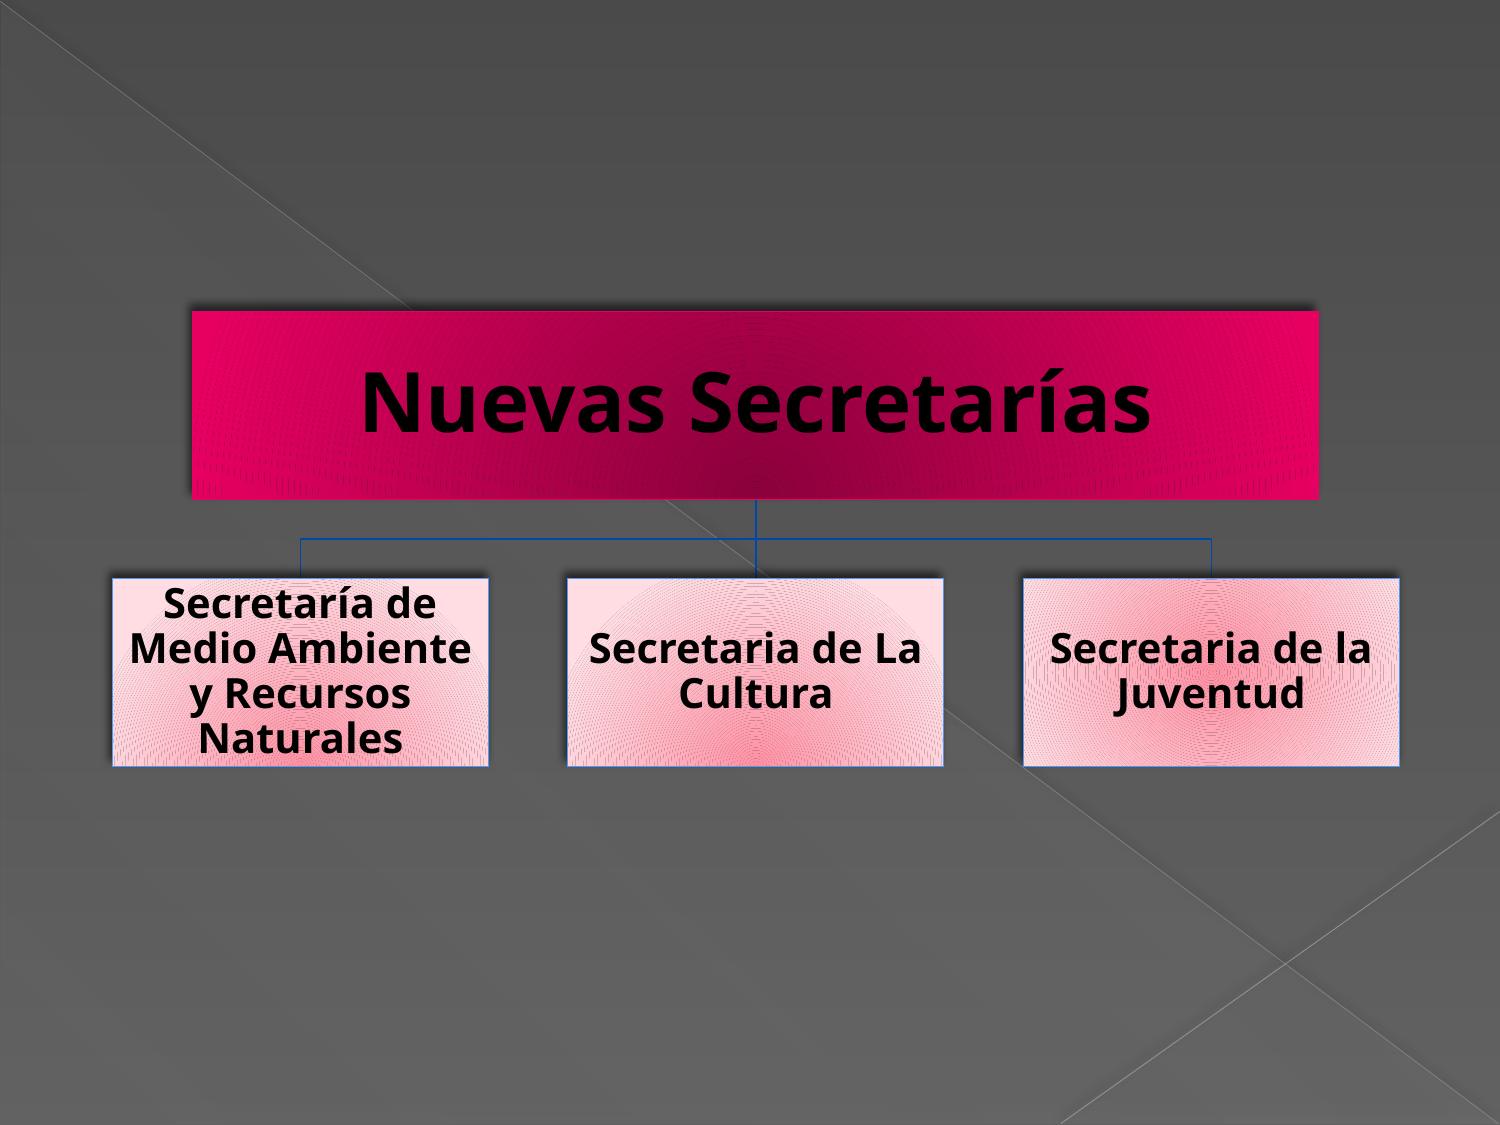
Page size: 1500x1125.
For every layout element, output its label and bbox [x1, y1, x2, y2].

text_box [111, 184, 1400, 894]
